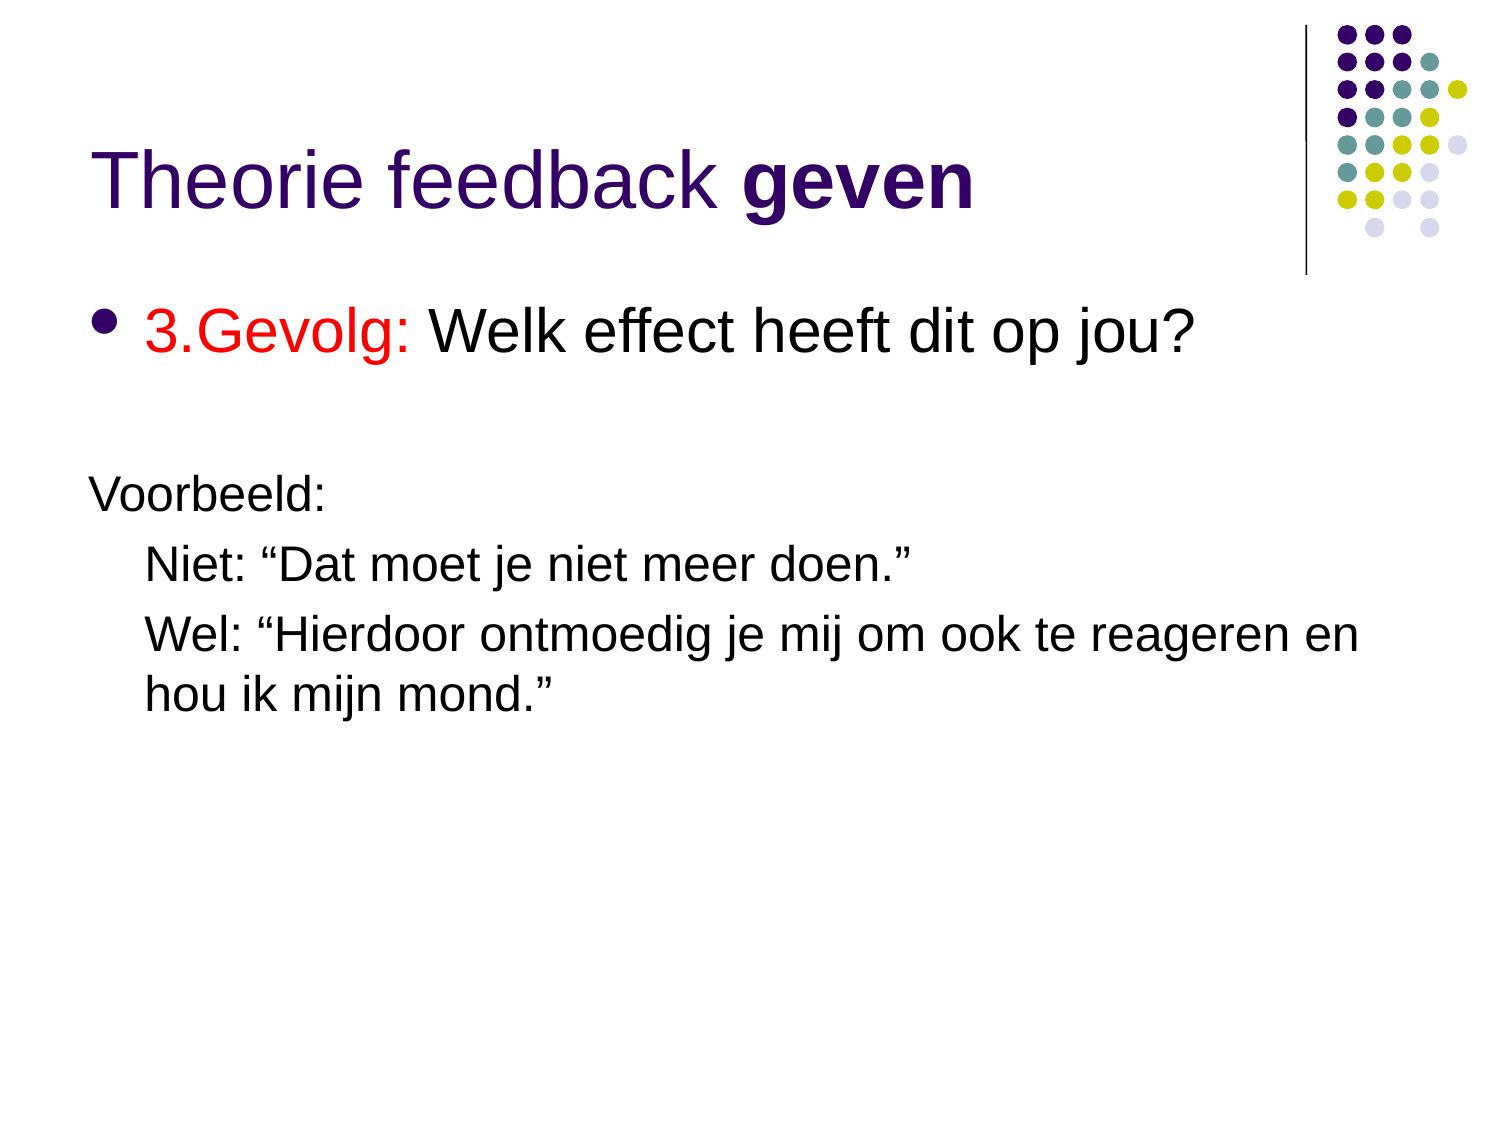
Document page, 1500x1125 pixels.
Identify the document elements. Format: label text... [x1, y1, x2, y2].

list 3.Gevolg: Welk effect heeft dit op jou? Voorbeeld: Niet: “Dat moet je niet meer doen.” Wel: “Hierdoor ontmoedig je mij om ook te reageren en hou ik mijn mond.” [73, 282, 1424, 1006]
title Theorie feedback geven [75, 20, 1313, 233]
